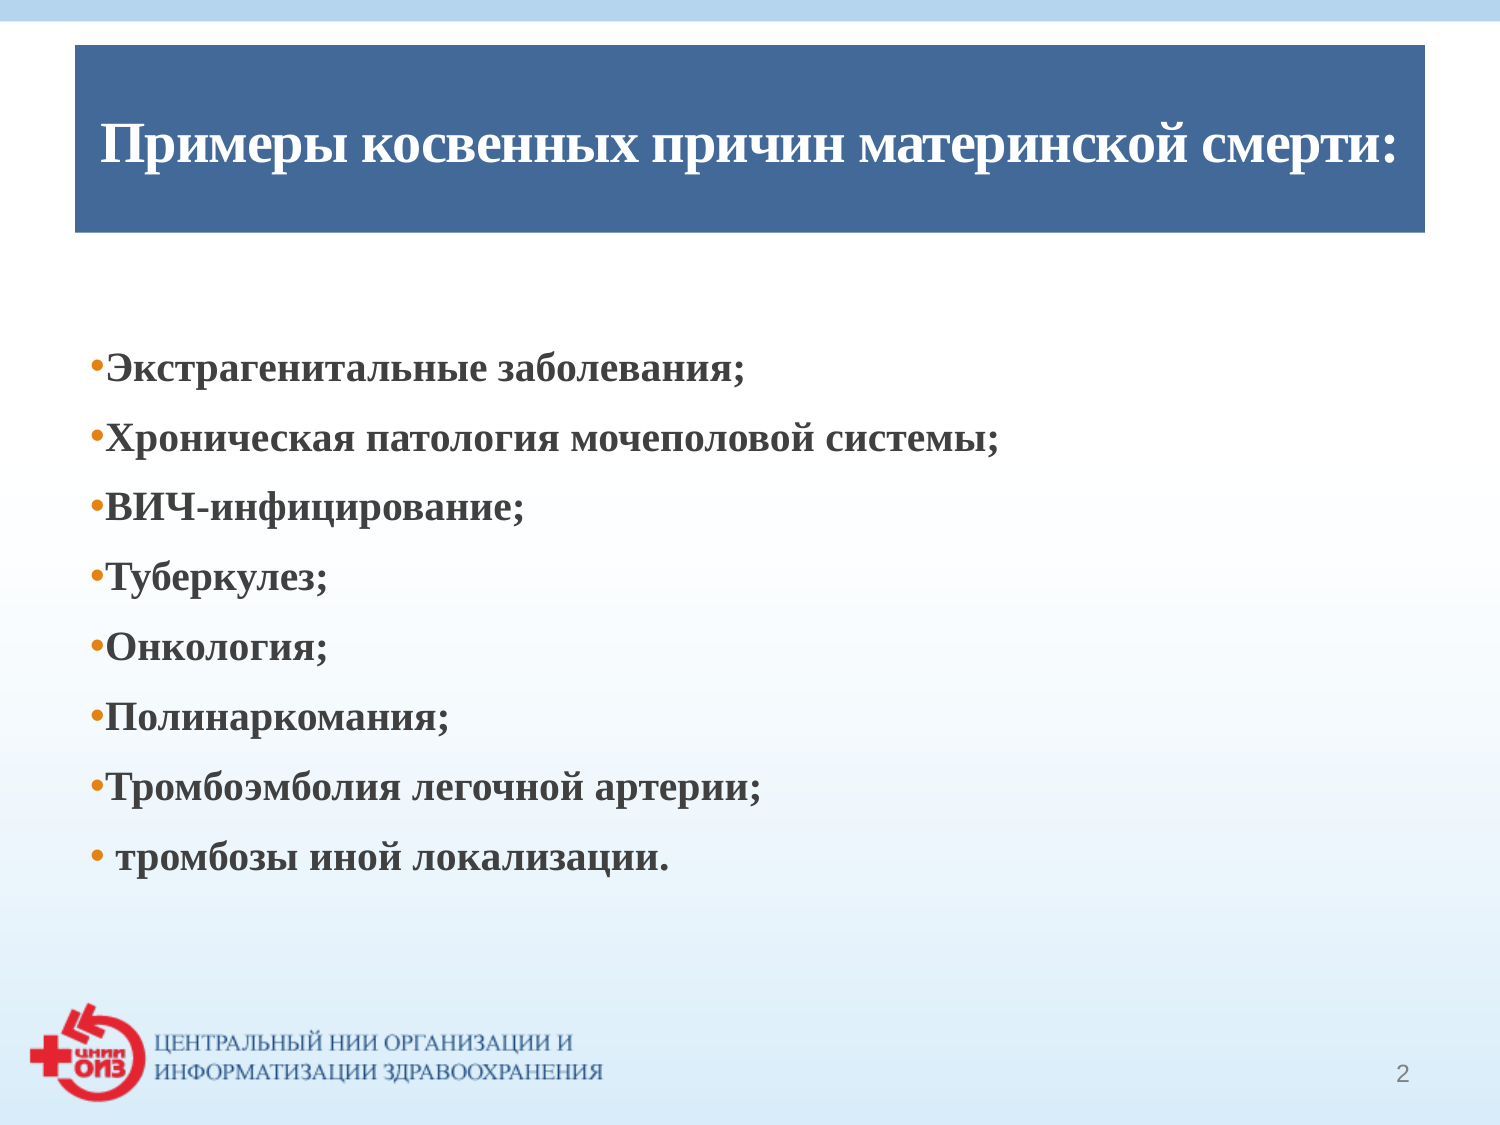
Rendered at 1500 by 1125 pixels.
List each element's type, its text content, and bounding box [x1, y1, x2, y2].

picture [0, 0, 1500, 1125]
title Примеры косвенных причин материнской смерти: [75, 45, 1425, 233]
list Экстрагенитальные заболевания; Хроническая патология мочеполовой системы; ВИЧ-инфицирование; Туберкулез; Онкология; Полинаркомания; Тромбоэмболия легочной артерии; тромбозы иной локализации. [75, 262, 1425, 1005]
slide_number 2 [1074, 1042, 1425, 1103]
